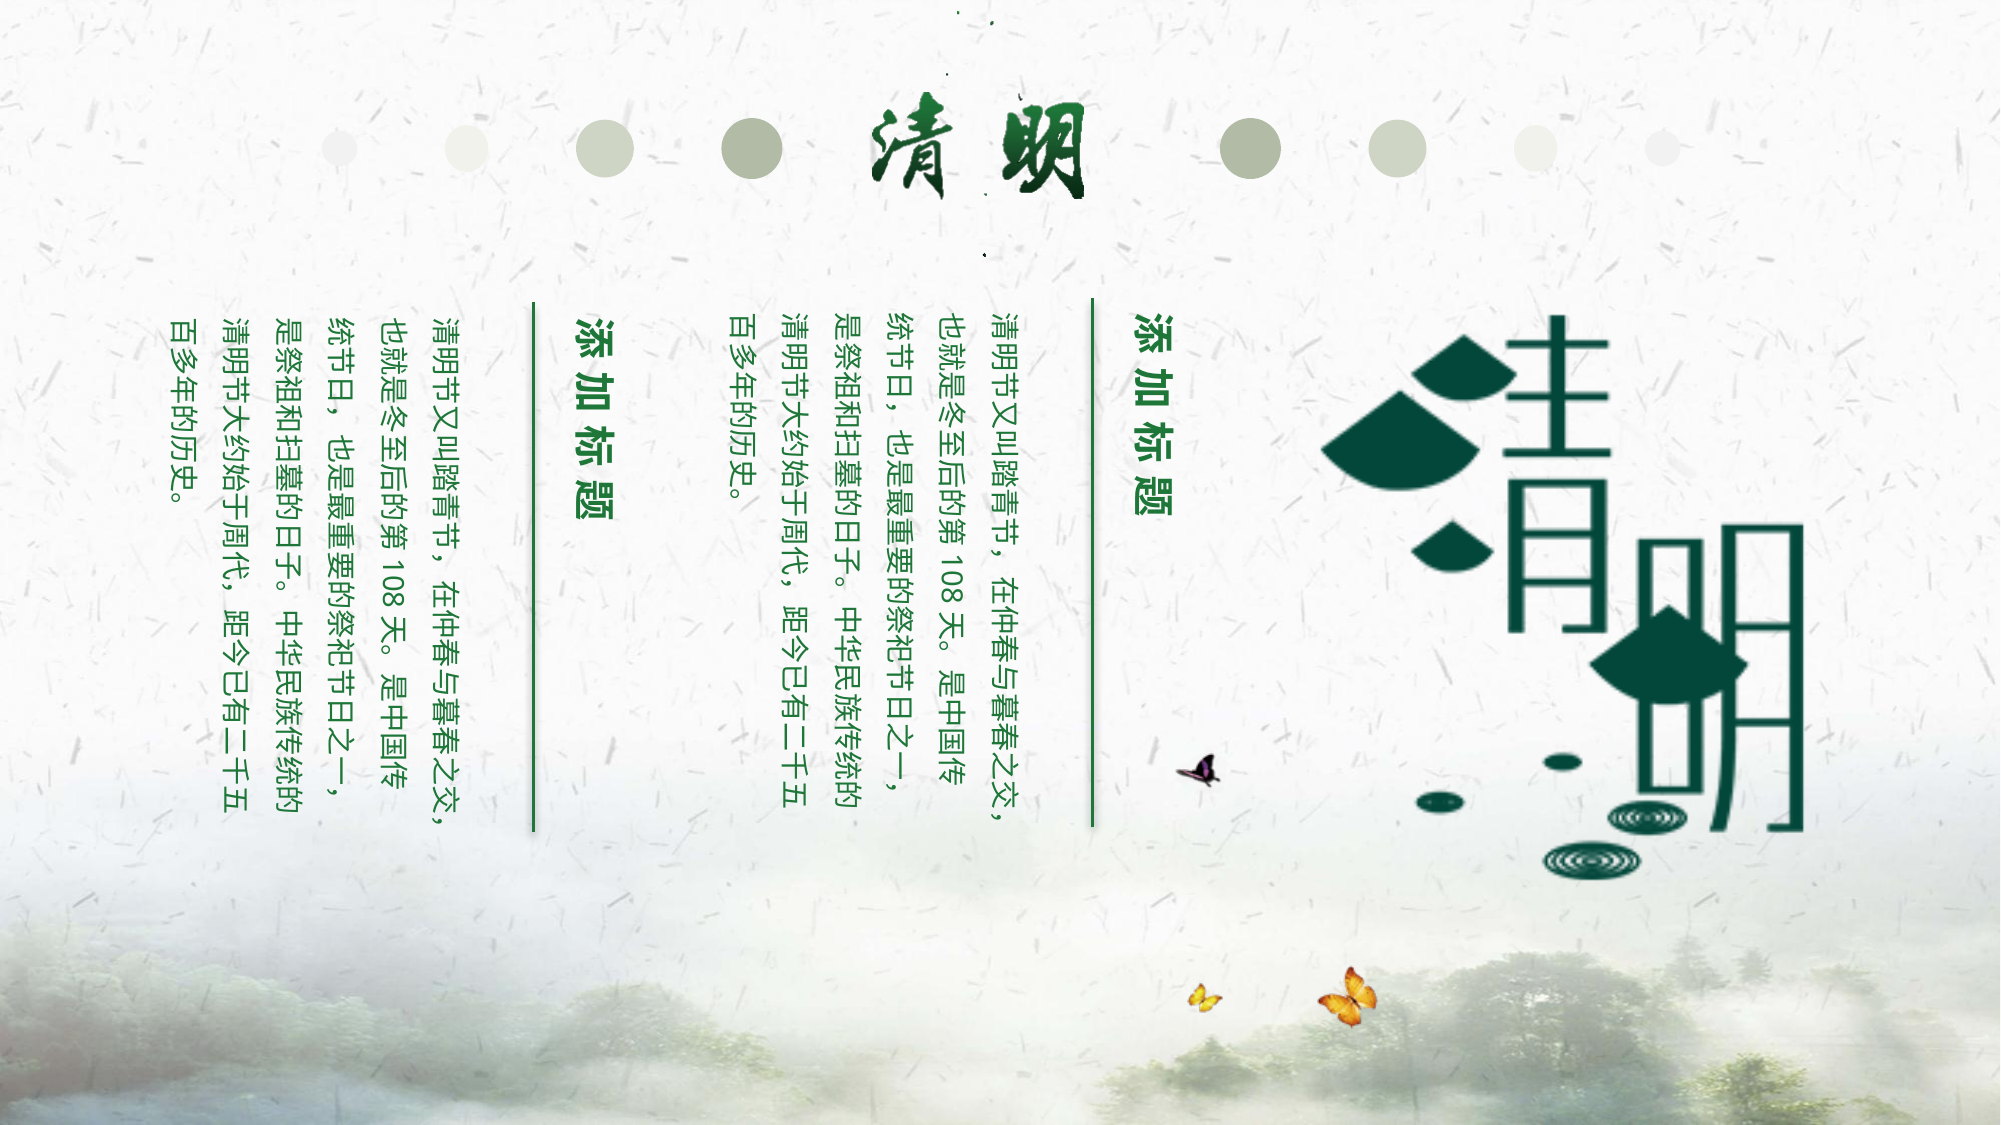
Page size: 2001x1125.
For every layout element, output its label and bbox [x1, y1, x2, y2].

picture [0, 0, 2001, 1125]
text_box [700, 298, 1128, 828]
text_box [141, 302, 629, 832]
